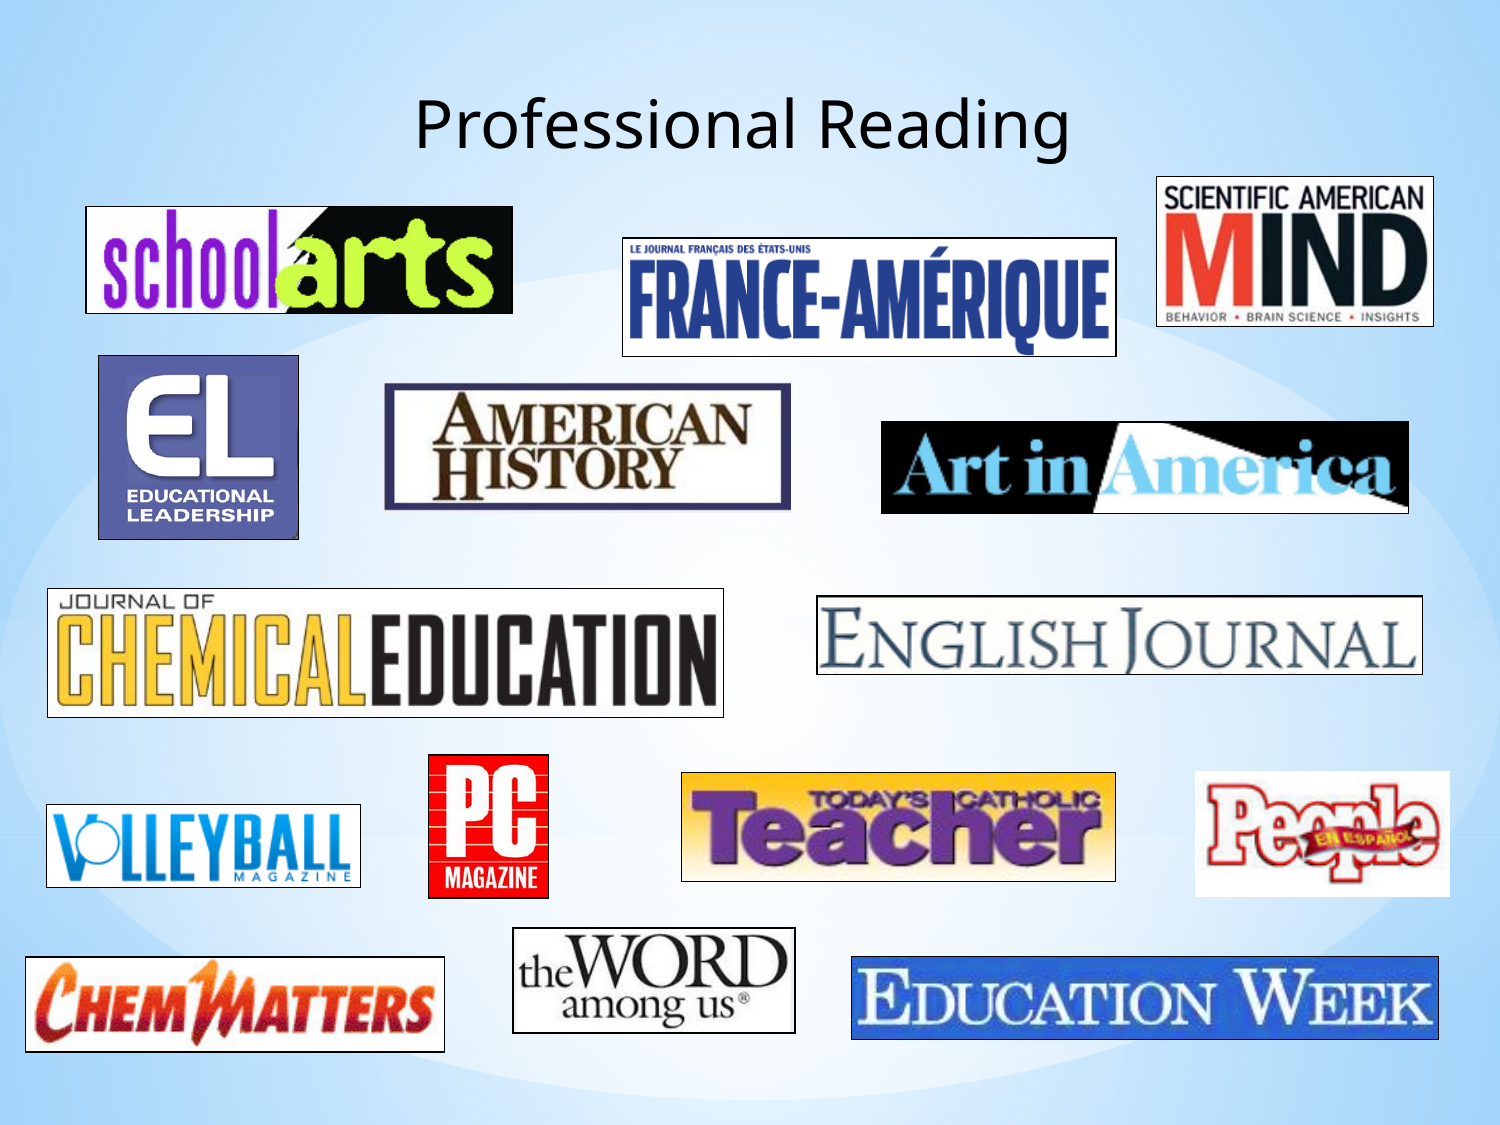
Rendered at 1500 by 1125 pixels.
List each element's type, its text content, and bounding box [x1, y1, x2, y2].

picture [86, 206, 512, 313]
picture [850, 955, 1439, 1040]
picture [1155, 175, 1434, 328]
picture [622, 238, 1116, 356]
picture [1195, 770, 1450, 898]
text_box Professional Reading [350, 74, 1138, 170]
picture [428, 755, 549, 898]
picture [47, 587, 725, 718]
picture [98, 355, 300, 540]
picture [46, 804, 360, 888]
picture [817, 596, 1423, 674]
picture [25, 957, 444, 1052]
picture [681, 772, 1116, 882]
picture [881, 422, 1409, 514]
picture [381, 382, 791, 514]
picture [513, 928, 795, 1033]
